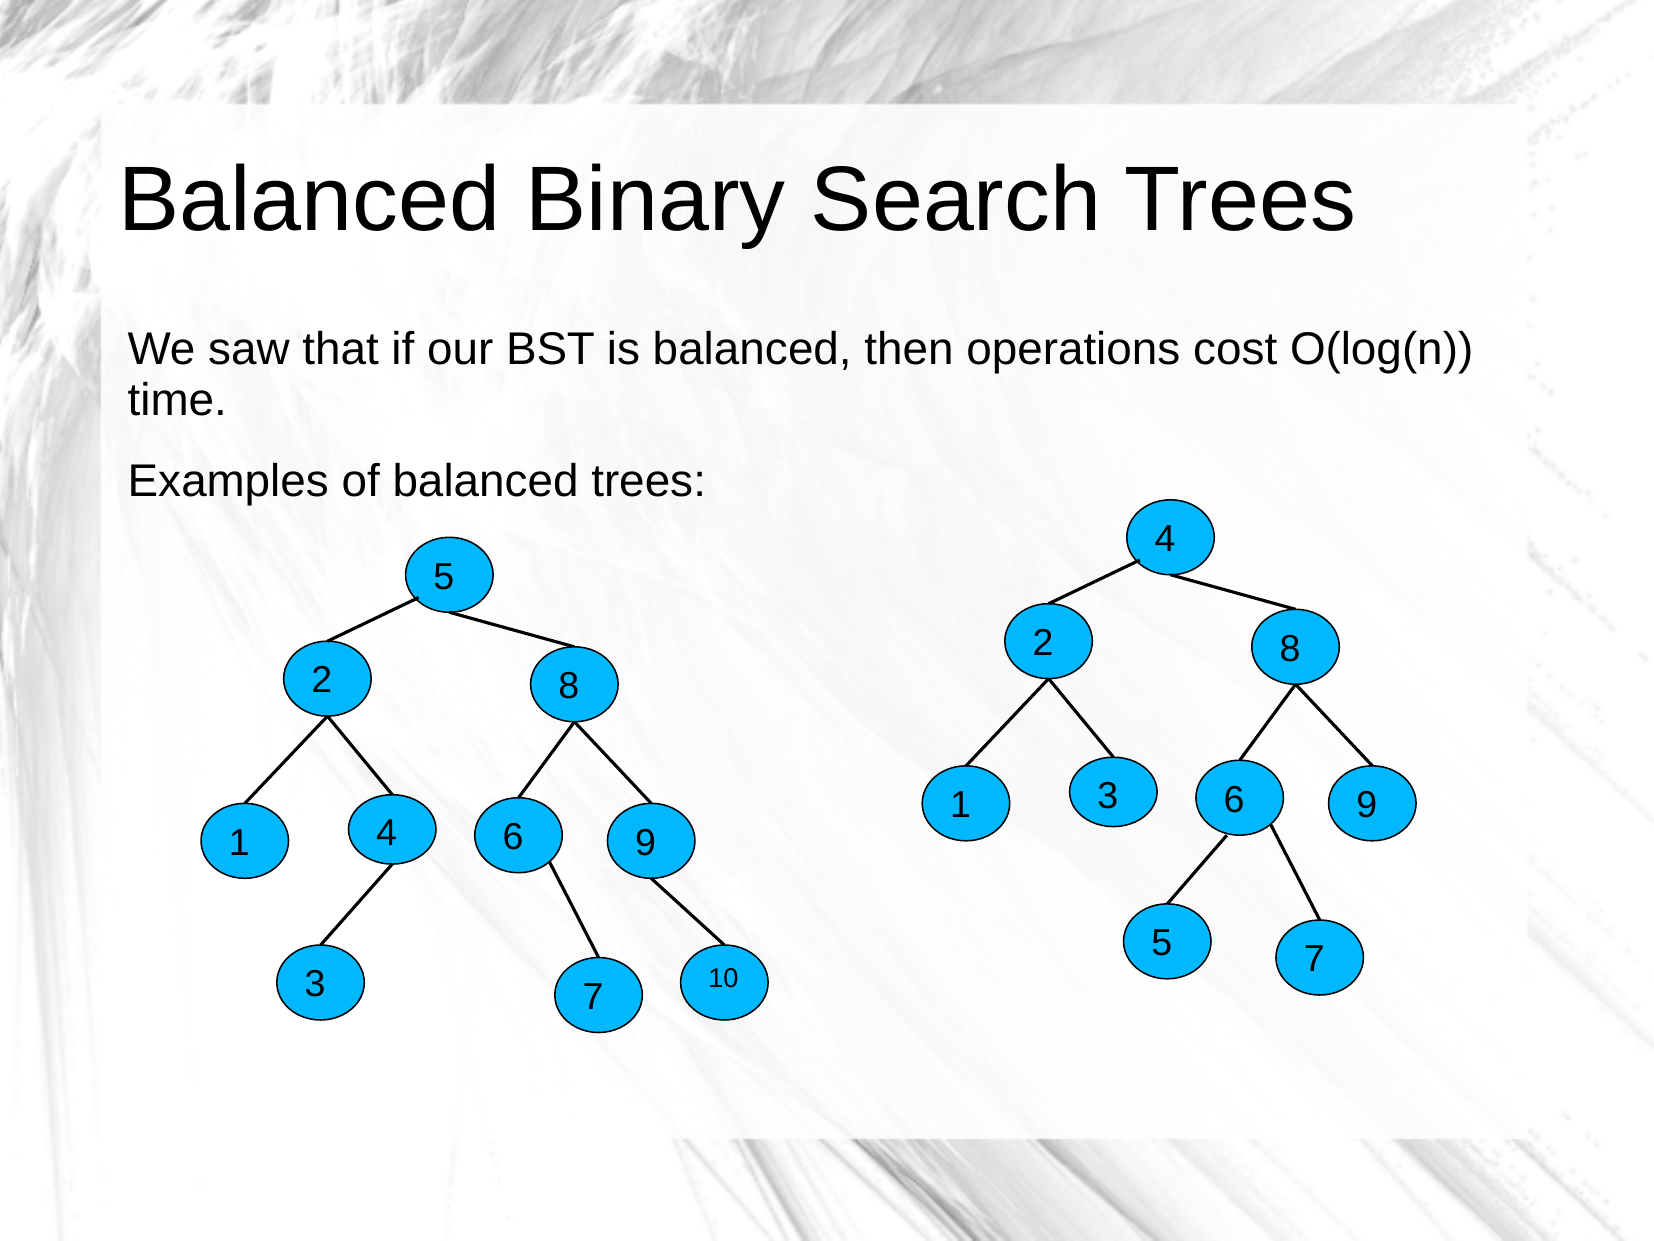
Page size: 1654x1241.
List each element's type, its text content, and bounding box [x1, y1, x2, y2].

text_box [201, 537, 769, 1033]
picture [0, 0, 1654, 1241]
title Balanced Binary Search Trees [118, 93, 1506, 299]
list We saw that if our BST is balanced, then operations cost O(log(n)) time. Examples of balanced trees: [118, 319, 1571, 1109]
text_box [922, 499, 1417, 995]
